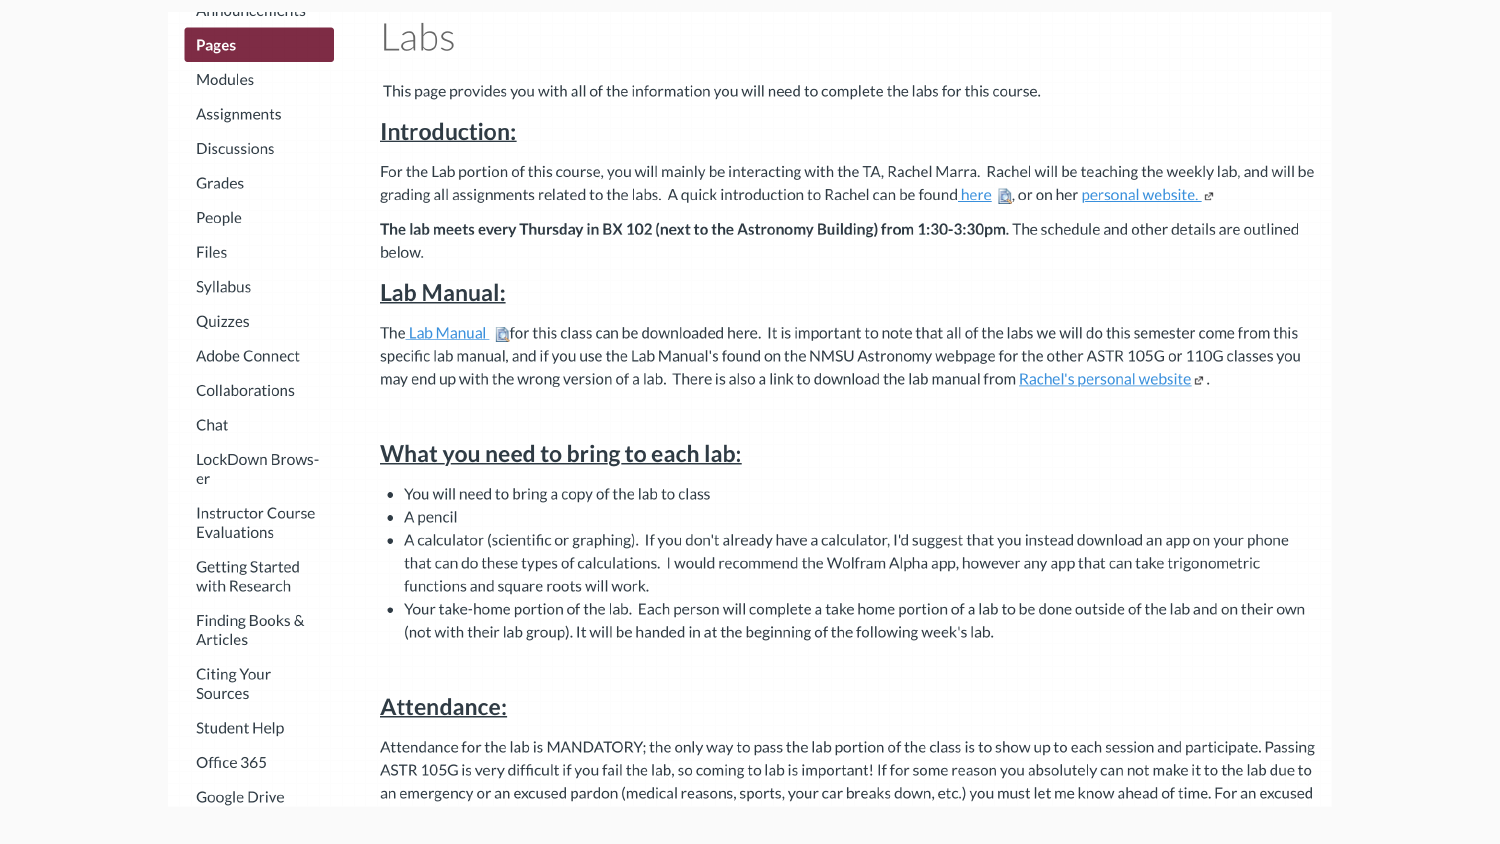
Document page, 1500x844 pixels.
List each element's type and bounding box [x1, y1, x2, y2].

picture [168, 12, 1332, 807]
